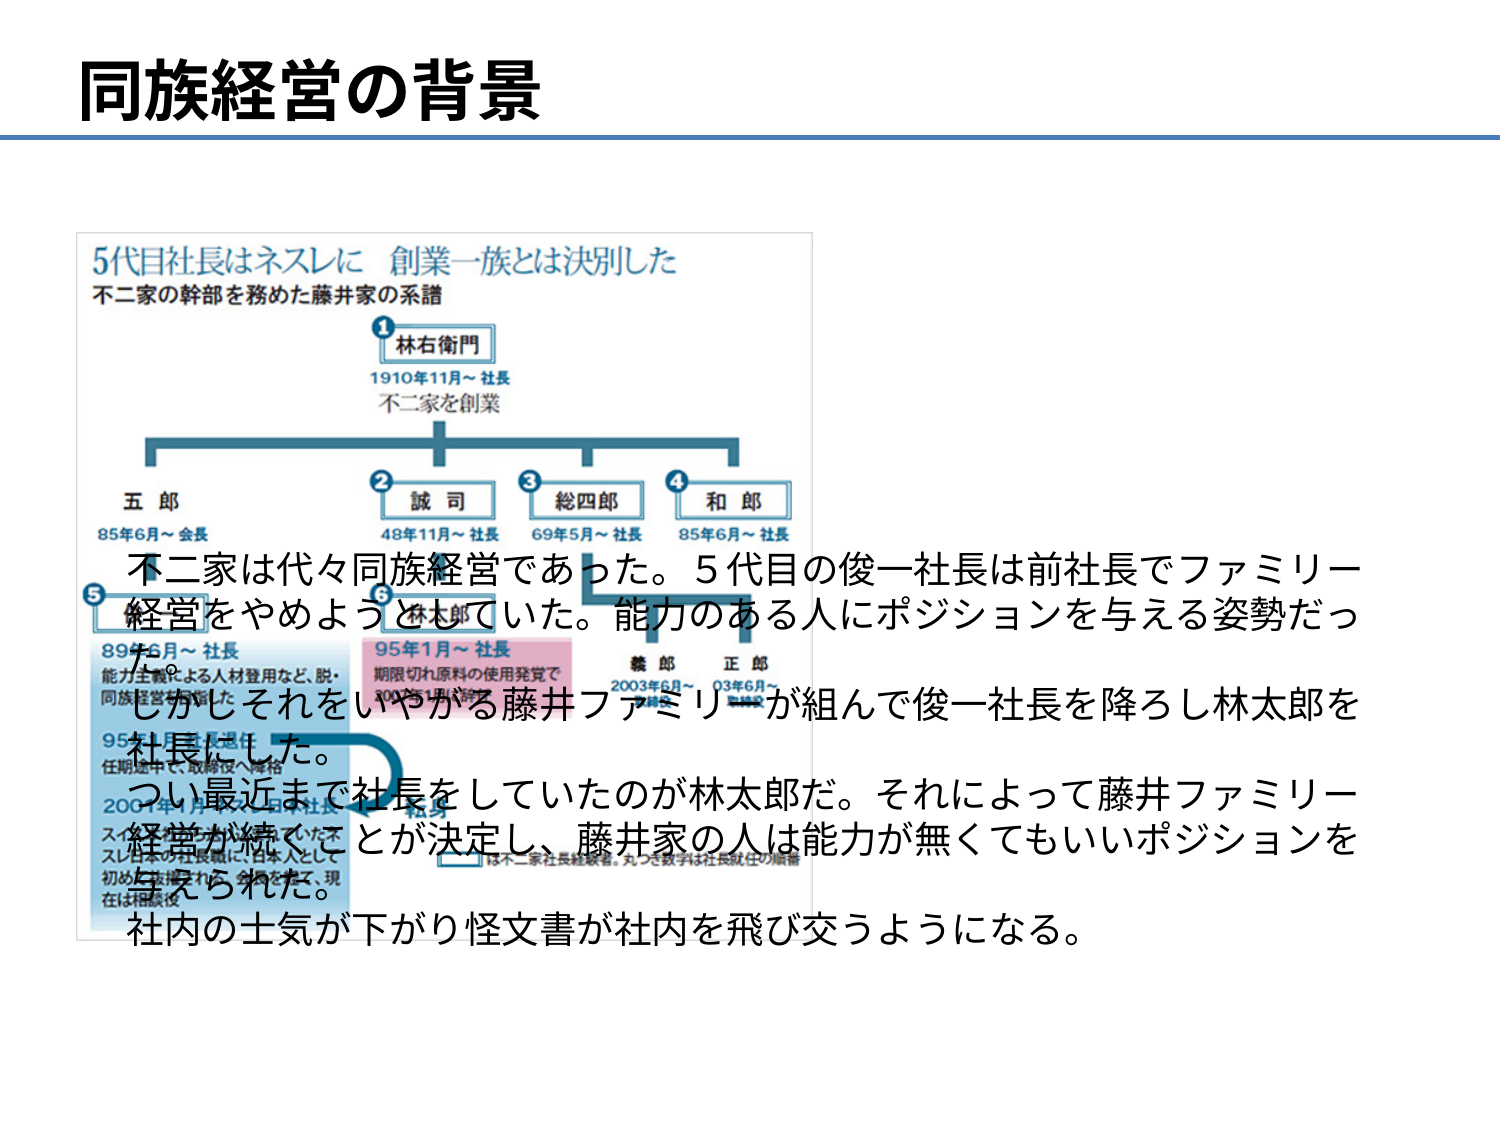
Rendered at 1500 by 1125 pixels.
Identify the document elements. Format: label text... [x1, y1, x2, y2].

text_box 同族経営の背景 [62, 41, 560, 136]
picture [76, 232, 814, 941]
text_box 不二家は代々同族経営であった。５代目の俊一社長は前社長でファミリー経営をやめようとしていた。能力のある人にポジションを与える姿勢だった。 しかしそれをいやがる藤井ファミリーが組んで俊一社長を降ろし林太郎を社長にした。 つい最近まで社長をしていたのが林太郎だ。それによって藤井ファミリー経営が続くことが決定し、藤井家の人は能力が無くてもいいポジションを与えられた。 社内の士気が下がり怪文書が社内を飛び交うようになる。 [112, 538, 1388, 959]
